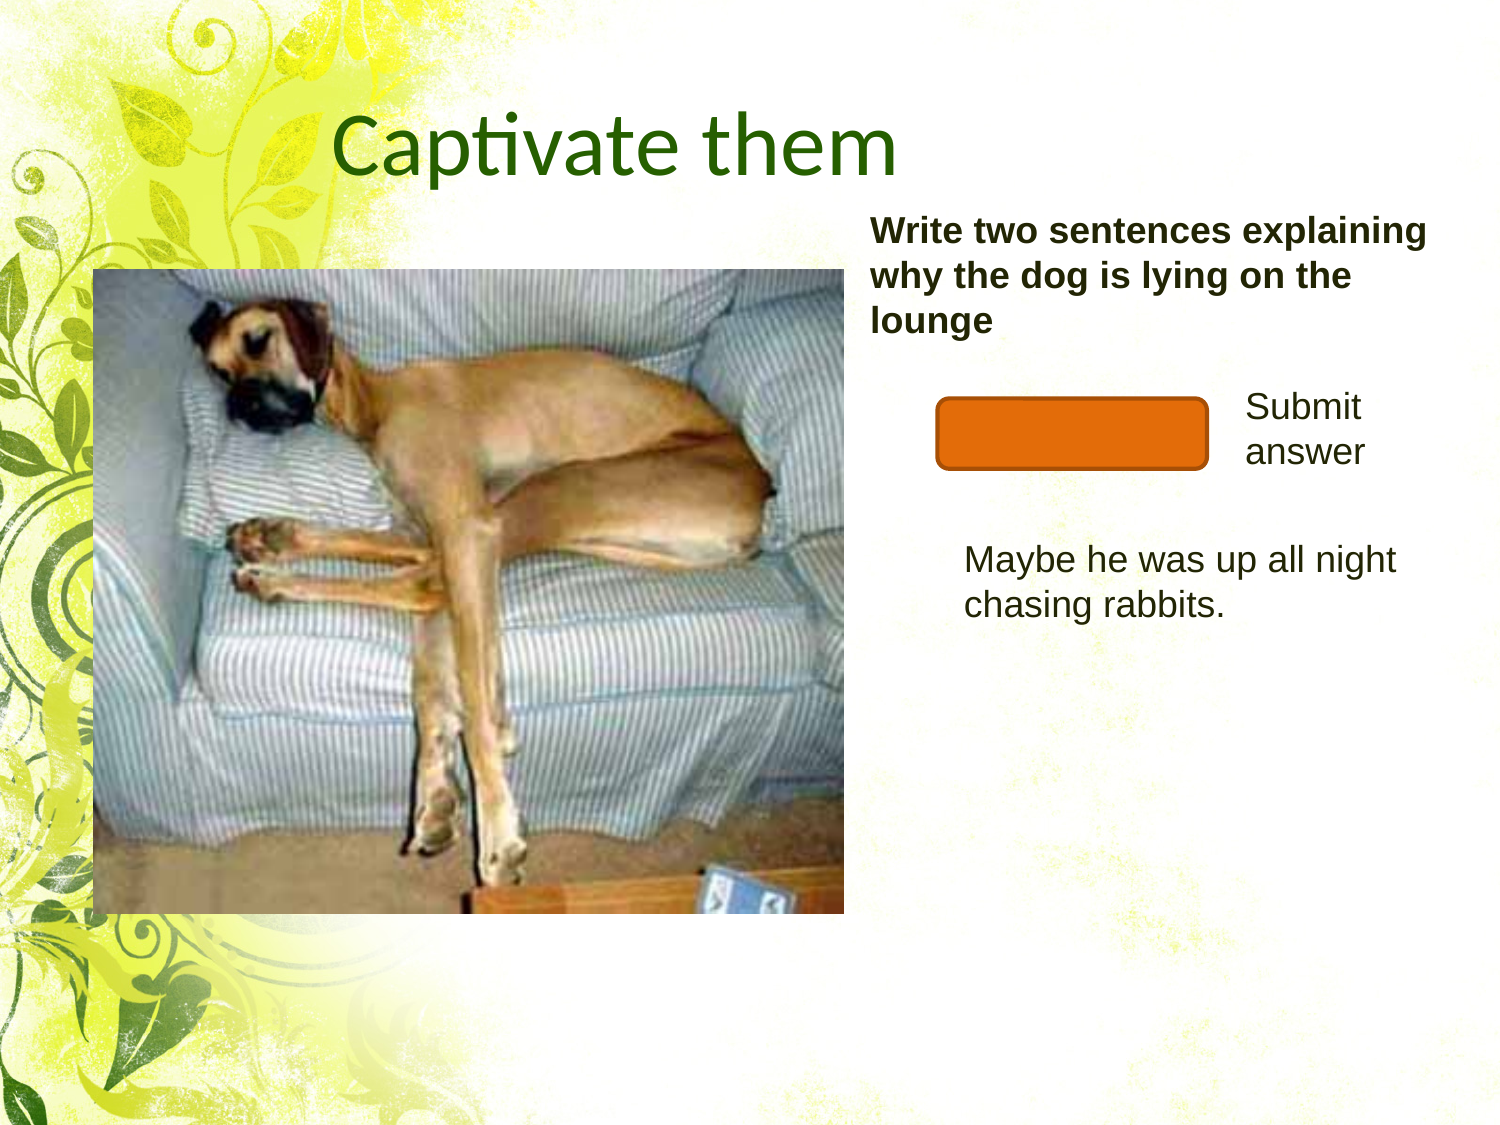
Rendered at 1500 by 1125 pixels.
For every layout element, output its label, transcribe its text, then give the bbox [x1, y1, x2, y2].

text_box Maybe he was up all night chasing rabbits. [949, 527, 1430, 633]
text_box [935, 396, 1210, 471]
text_box Submit answer [1230, 374, 1453, 480]
picture [0, 0, 1500, 1125]
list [93, 269, 844, 914]
text_box Write two sentences explaining why the dog is lying on the lounge [855, 199, 1465, 349]
title Captivate them [316, 44, 1414, 233]
